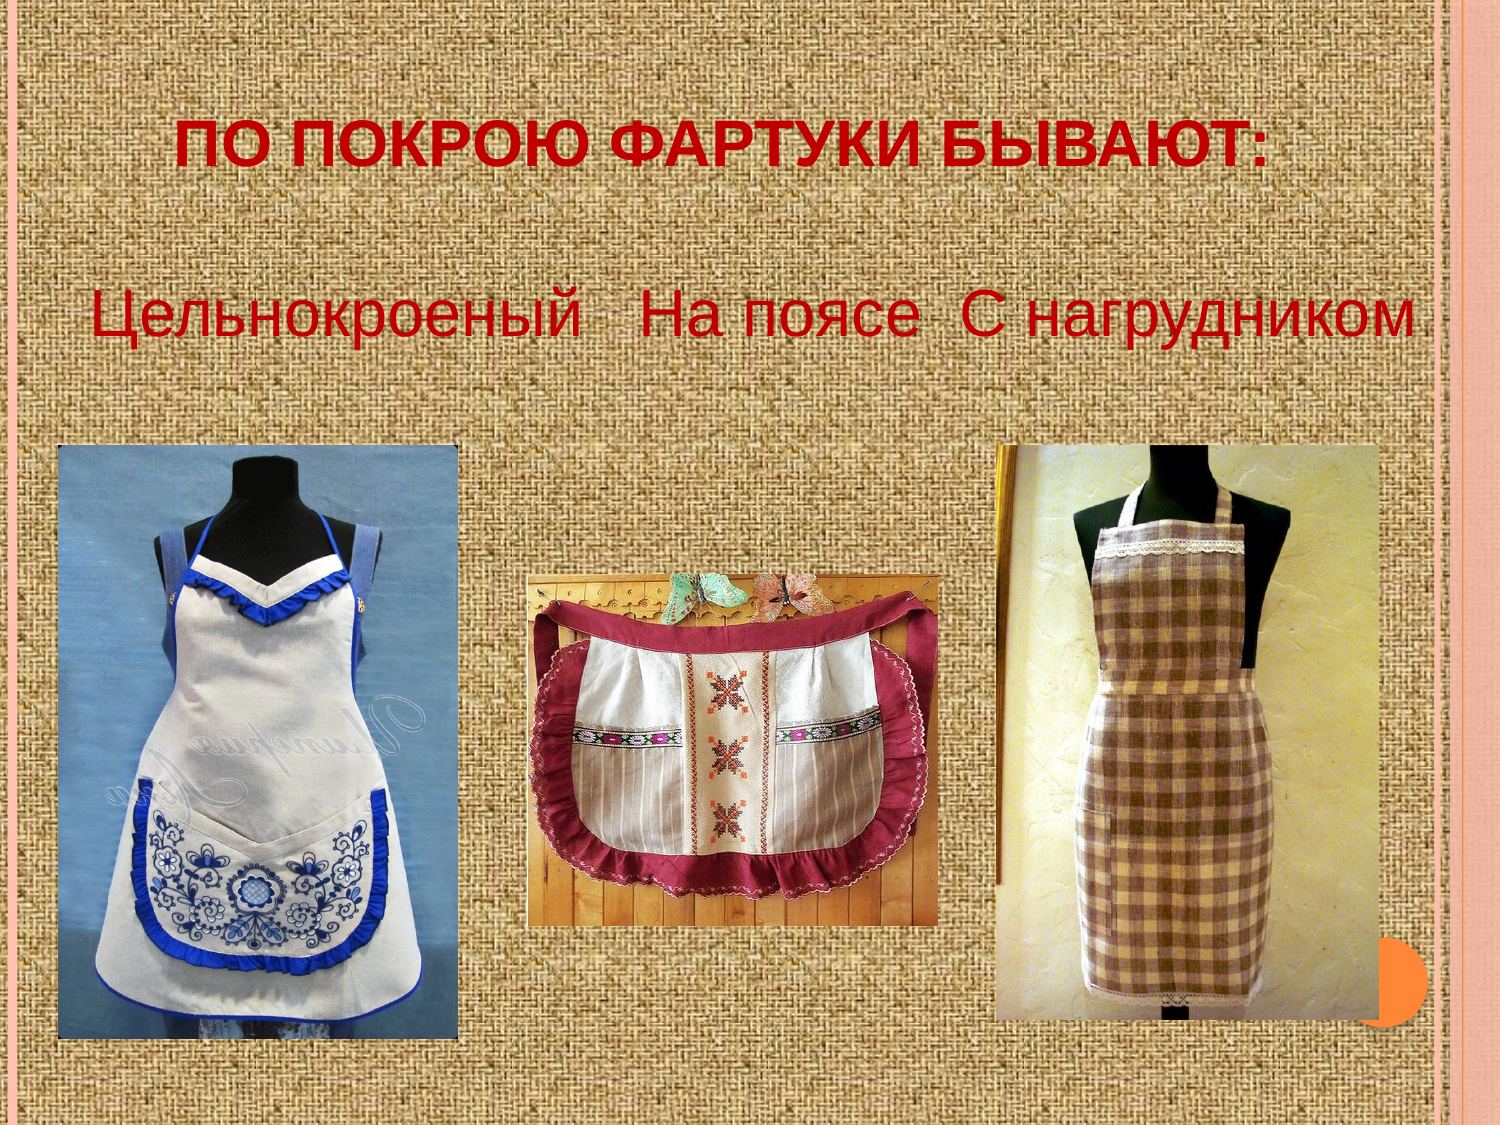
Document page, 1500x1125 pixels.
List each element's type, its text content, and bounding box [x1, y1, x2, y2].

list Цельнокроеный На поясе С нагрудником [75, 262, 1500, 1062]
picture [0, 0, 7, 1125]
picture [995, 444, 1380, 1021]
picture [1441, 0, 1449, 262]
picture [18, 0, 1434, 1125]
picture [1441, 1062, 1449, 1125]
title По покрою фартуки бывают: [75, 45, 1372, 188]
picture [526, 573, 938, 927]
